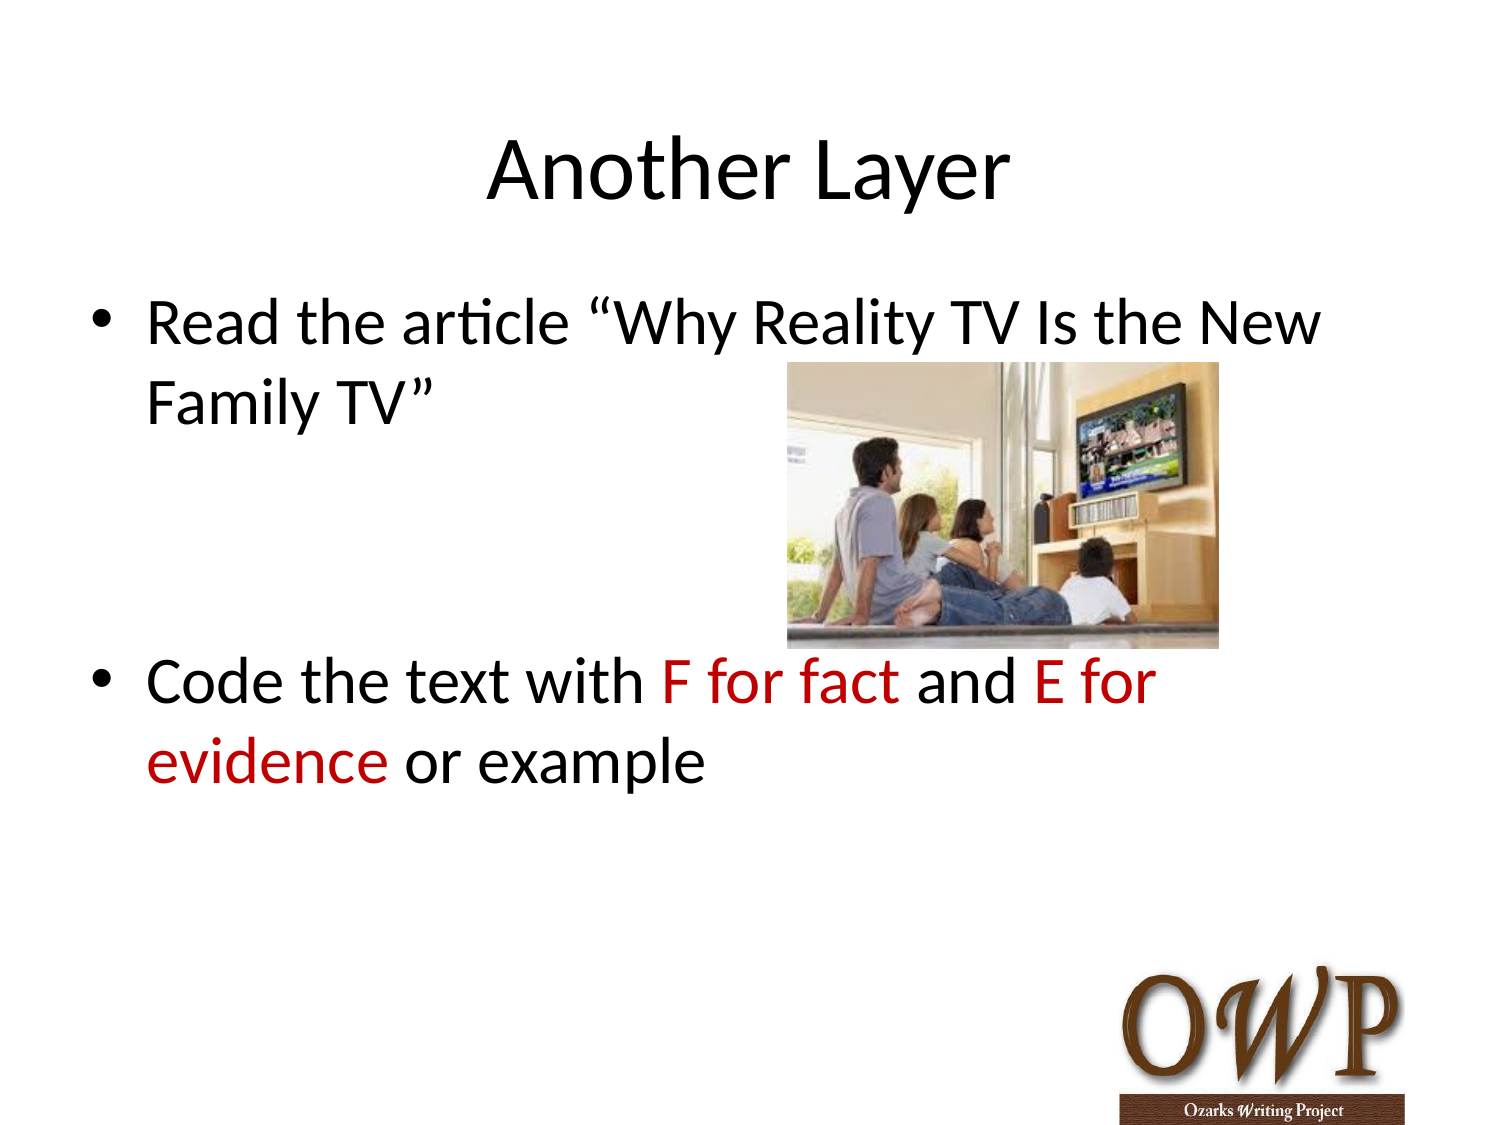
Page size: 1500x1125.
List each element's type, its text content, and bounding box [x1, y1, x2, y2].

title Another Layer [75, 45, 1425, 233]
list Read the article “Why Reality TV Is the New Family TV” Code the text with F for fact and E for evidence or example [75, 262, 1425, 1078]
picture [1119, 957, 1405, 1125]
picture [787, 362, 1219, 649]
